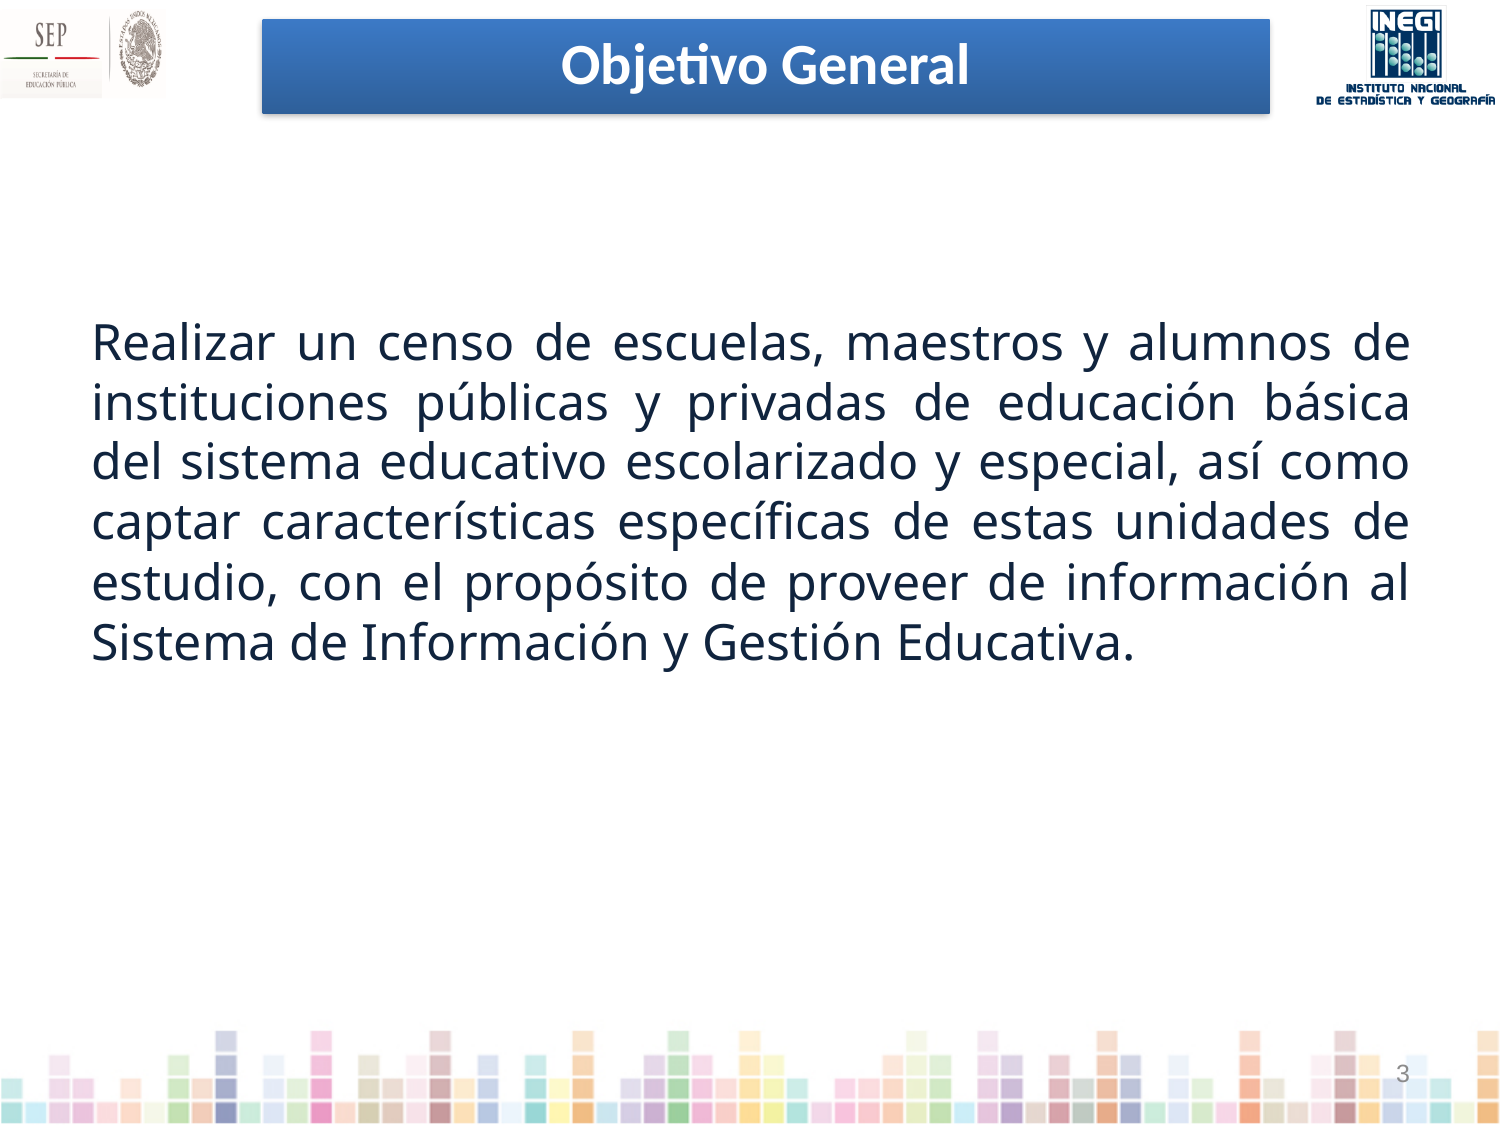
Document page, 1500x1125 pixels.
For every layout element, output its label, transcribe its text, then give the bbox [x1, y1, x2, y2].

picture [0, 0, 1500, 1125]
slide_number 3 [1074, 1042, 1425, 1103]
text_box Realizar un censo de escuelas, maestros y alumnos de instituciones públicas y privadas de educación básica del sistema educativo escolarizado y especial, así como captar características específicas de estas unidades de estudio, con el propósito de proveer de información al Sistema de Información y Gestión Educativa. [76, 302, 1427, 776]
text_box Objetivo General [262, 19, 1270, 114]
